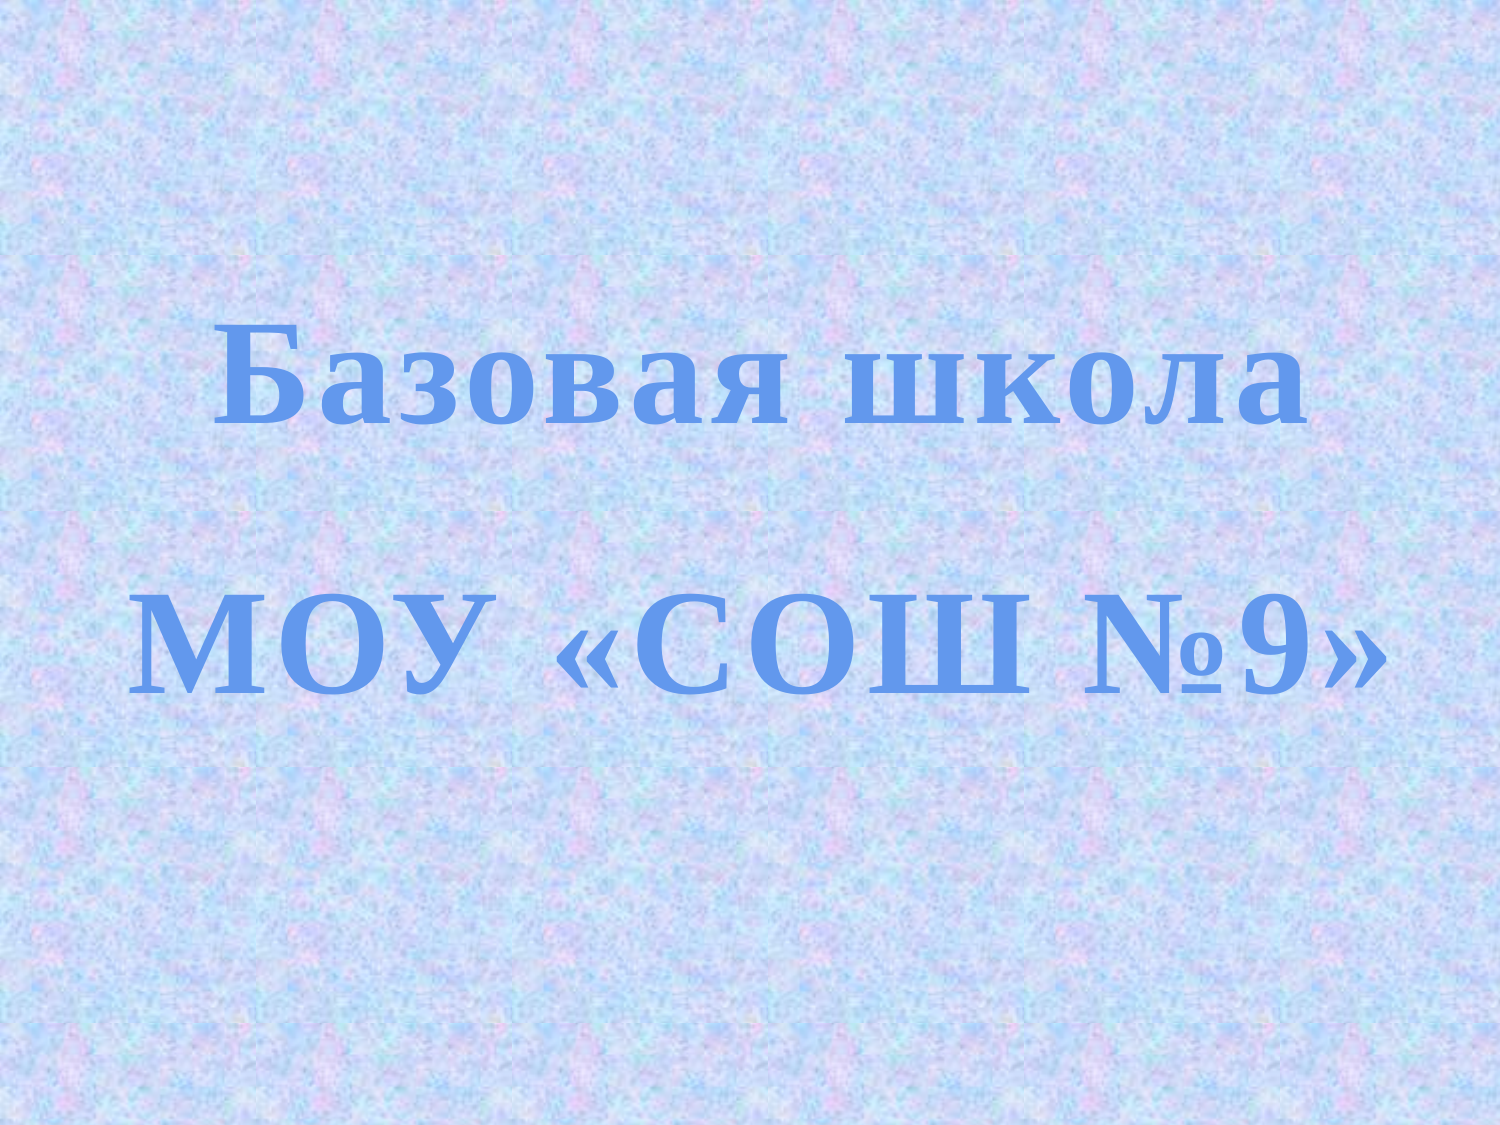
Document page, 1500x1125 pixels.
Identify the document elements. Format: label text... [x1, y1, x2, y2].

text_box Базовая школа МОУ «СОШ №9» [58, 175, 1465, 731]
picture [0, 0, 1500, 1125]
